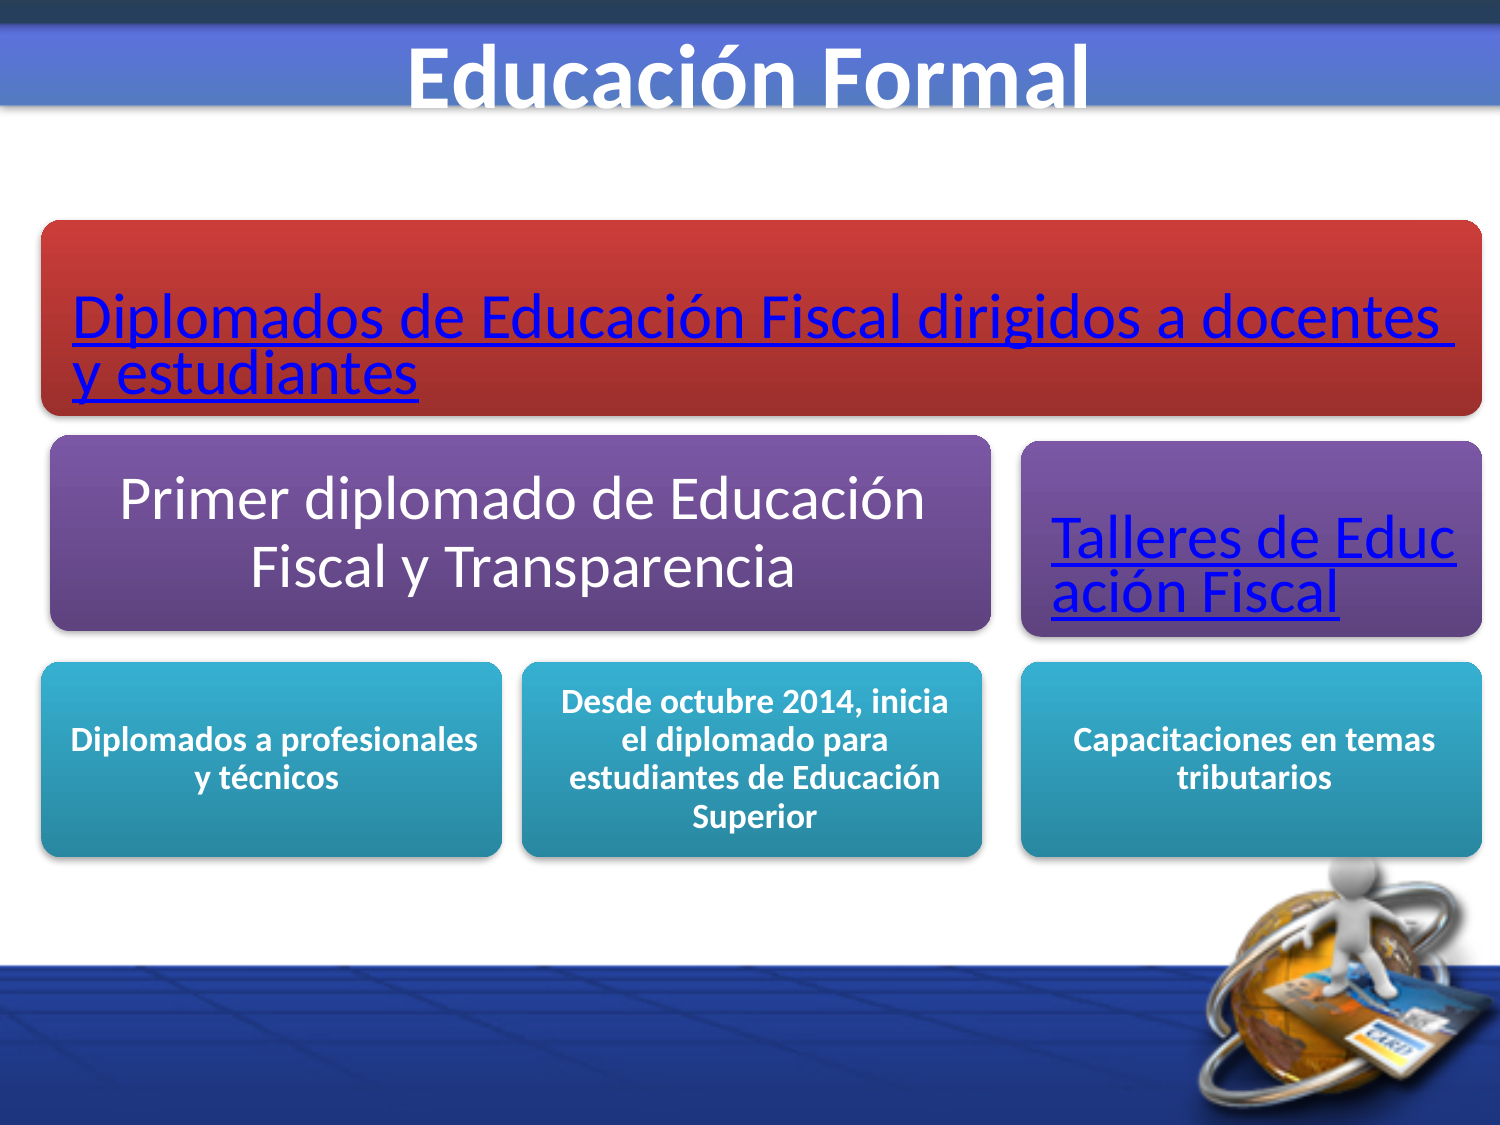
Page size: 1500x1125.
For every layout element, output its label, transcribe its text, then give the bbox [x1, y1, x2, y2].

picture [0, 0, 1500, 1125]
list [41, 219, 1483, 858]
text_box Educación Formal [74, 30, 1425, 114]
